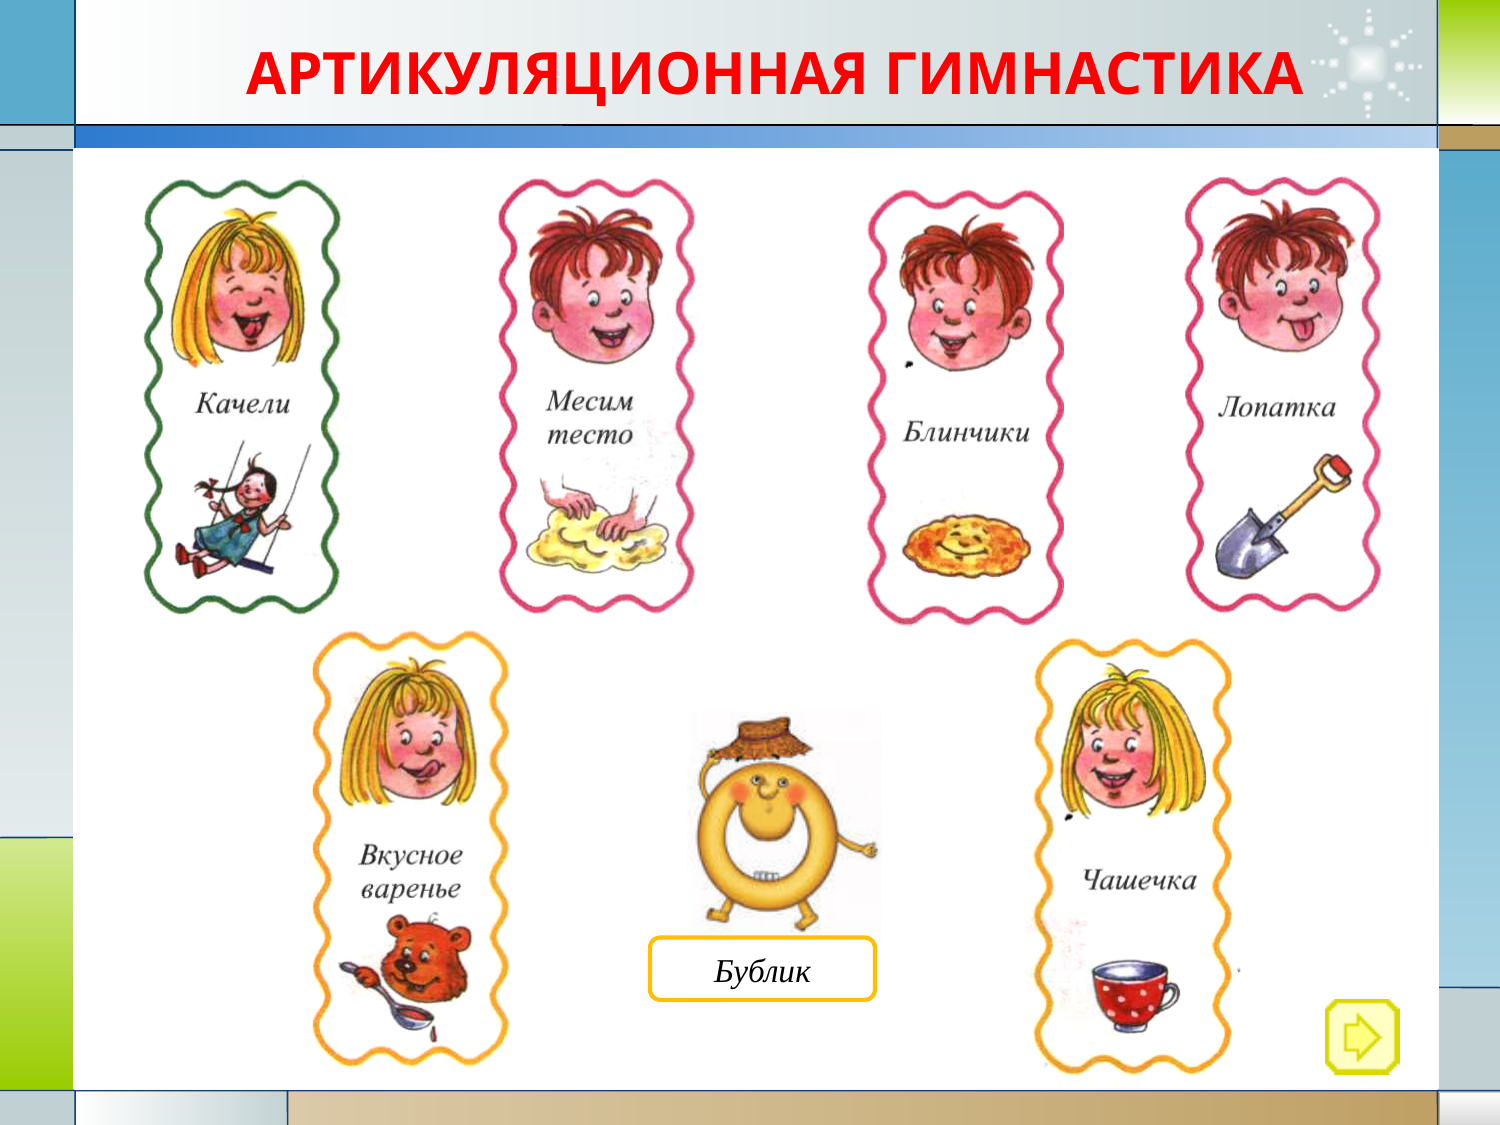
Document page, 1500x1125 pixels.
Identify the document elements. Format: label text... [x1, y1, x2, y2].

picture [487, 174, 701, 623]
picture [137, 174, 348, 621]
text_box Бублик [647, 935, 878, 1003]
picture [1174, 174, 1382, 618]
picture [312, 624, 515, 1069]
text_box [73, 148, 1439, 1090]
picture [1324, 999, 1401, 1076]
picture [862, 187, 1065, 629]
picture [1024, 637, 1243, 1088]
picture [687, 712, 882, 938]
title АРТИКУЛЯЦИОННАЯ ГИМНАСТИКА [99, 24, 1451, 118]
